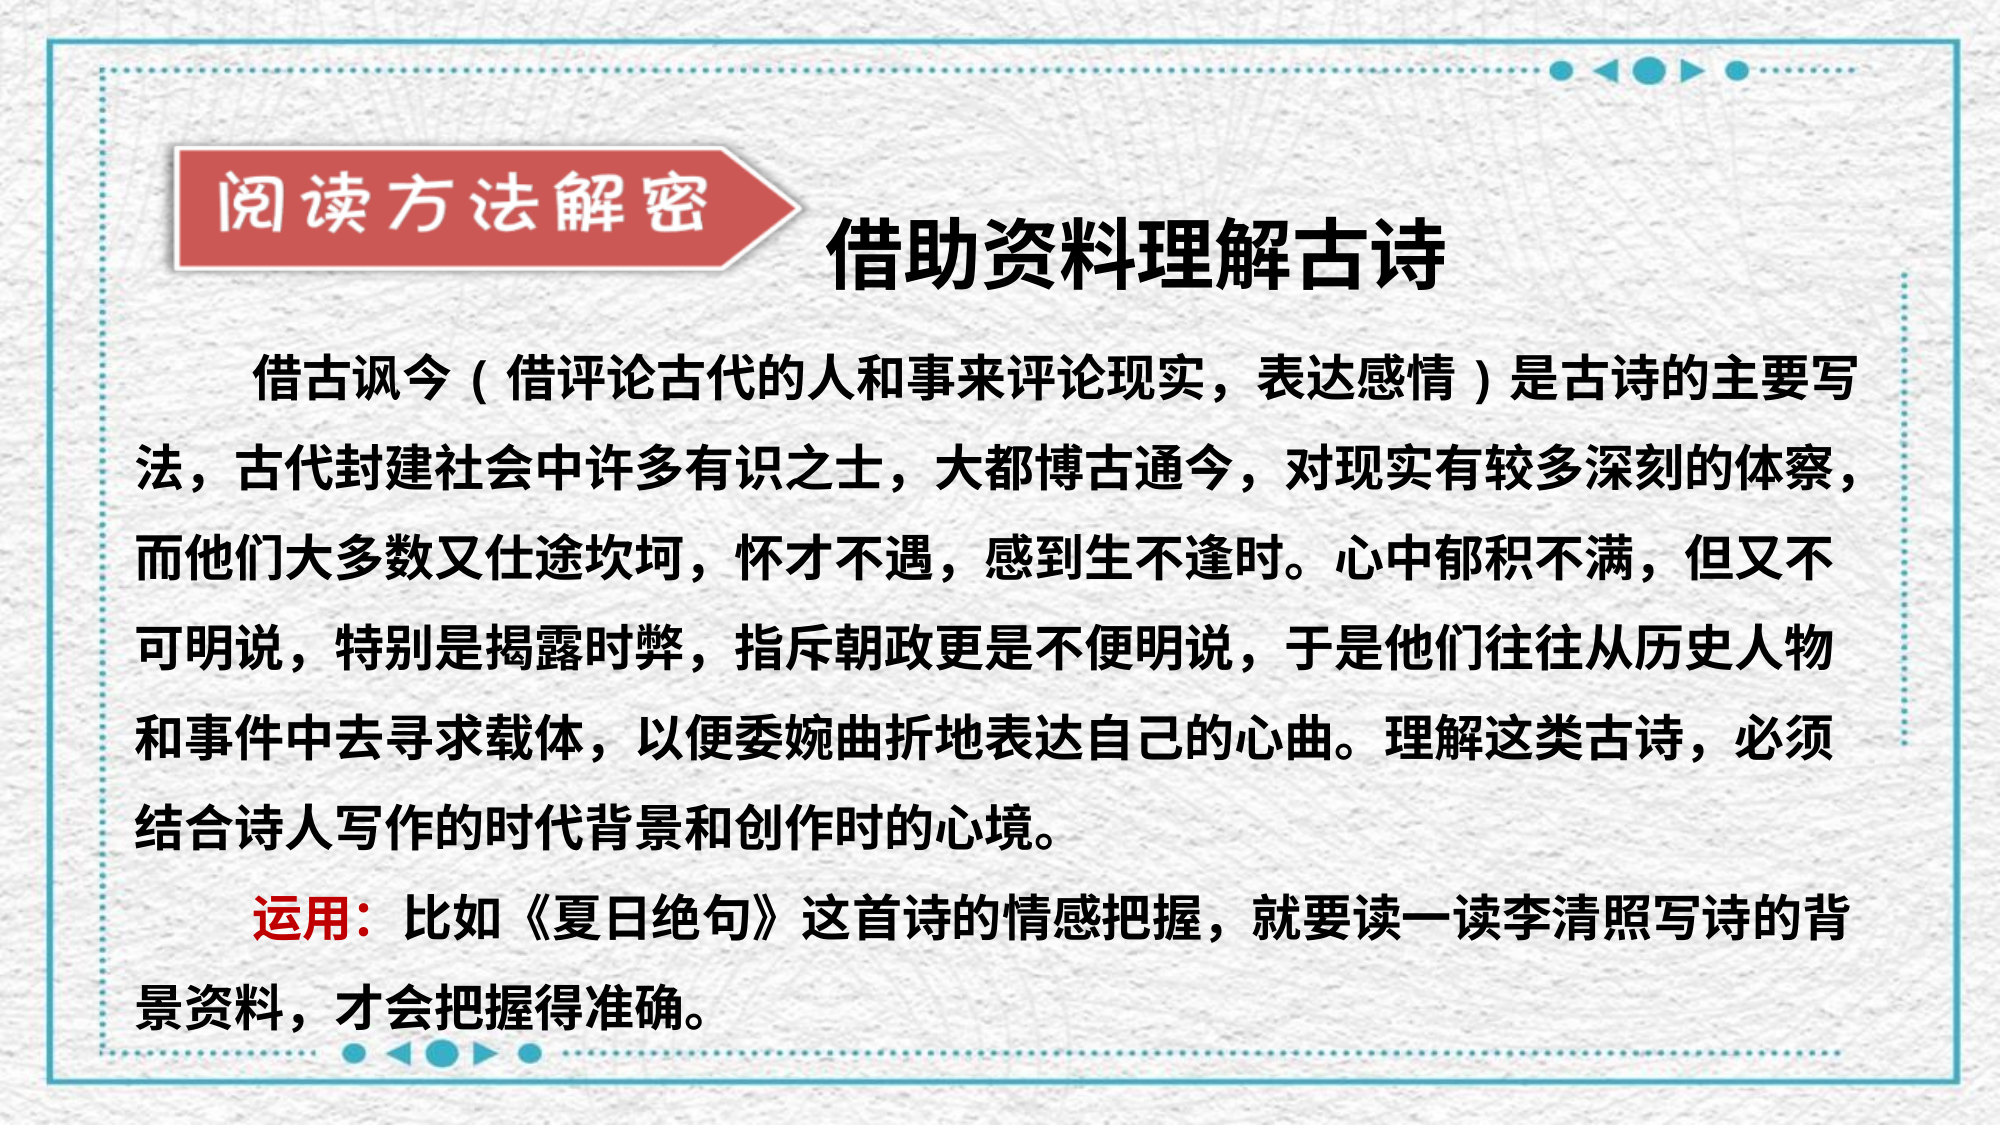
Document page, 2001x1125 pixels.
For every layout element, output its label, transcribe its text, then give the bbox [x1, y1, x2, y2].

text_box 借古讽今(借评论古代的人和事来评论现实，表达感情)是古诗的主要写法，古代封建社会中许多有识之士，大都博古通今，对现实有较多深刻的体察，而他们大多数又仕途坎坷，怀才不遇，感到生不逢时。心中郁积不满，但又不可明说，特别是揭露时弊，指斥朝政更是不便明说，于是他们往往从历史人物和事件中去寻求载体，以便委婉曲折地表达自己的心曲。理解这类古诗，必须结合诗人写作的时代背景和创作时的心境。 运用：比如《夏日绝句》这首诗的情感把握，就要读一读李清照写诗的背景资料，才会把握得准确。 [119, 308, 1880, 1044]
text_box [150, 130, 1507, 287]
picture [0, 0, 2000, 1125]
